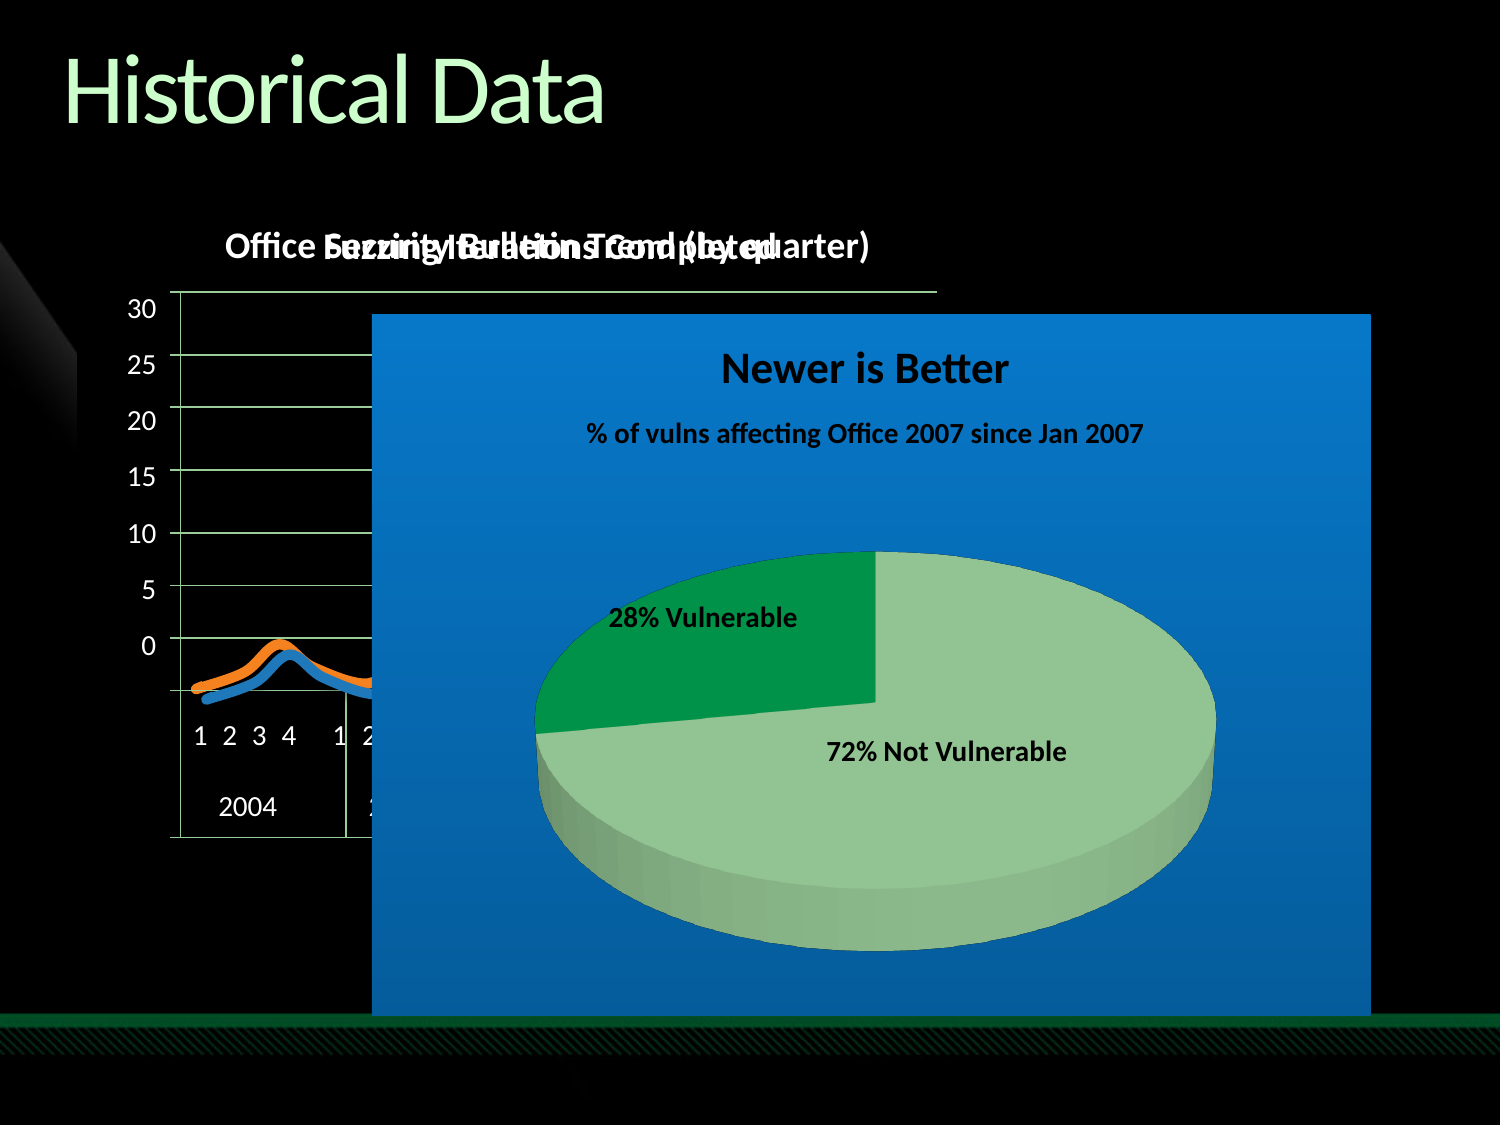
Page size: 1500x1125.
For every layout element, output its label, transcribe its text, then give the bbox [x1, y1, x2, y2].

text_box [23, 198, 1152, 858]
picture [0, 0, 1500, 1125]
title Historical Data [62, 37, 1438, 147]
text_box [371, 314, 1371, 1016]
